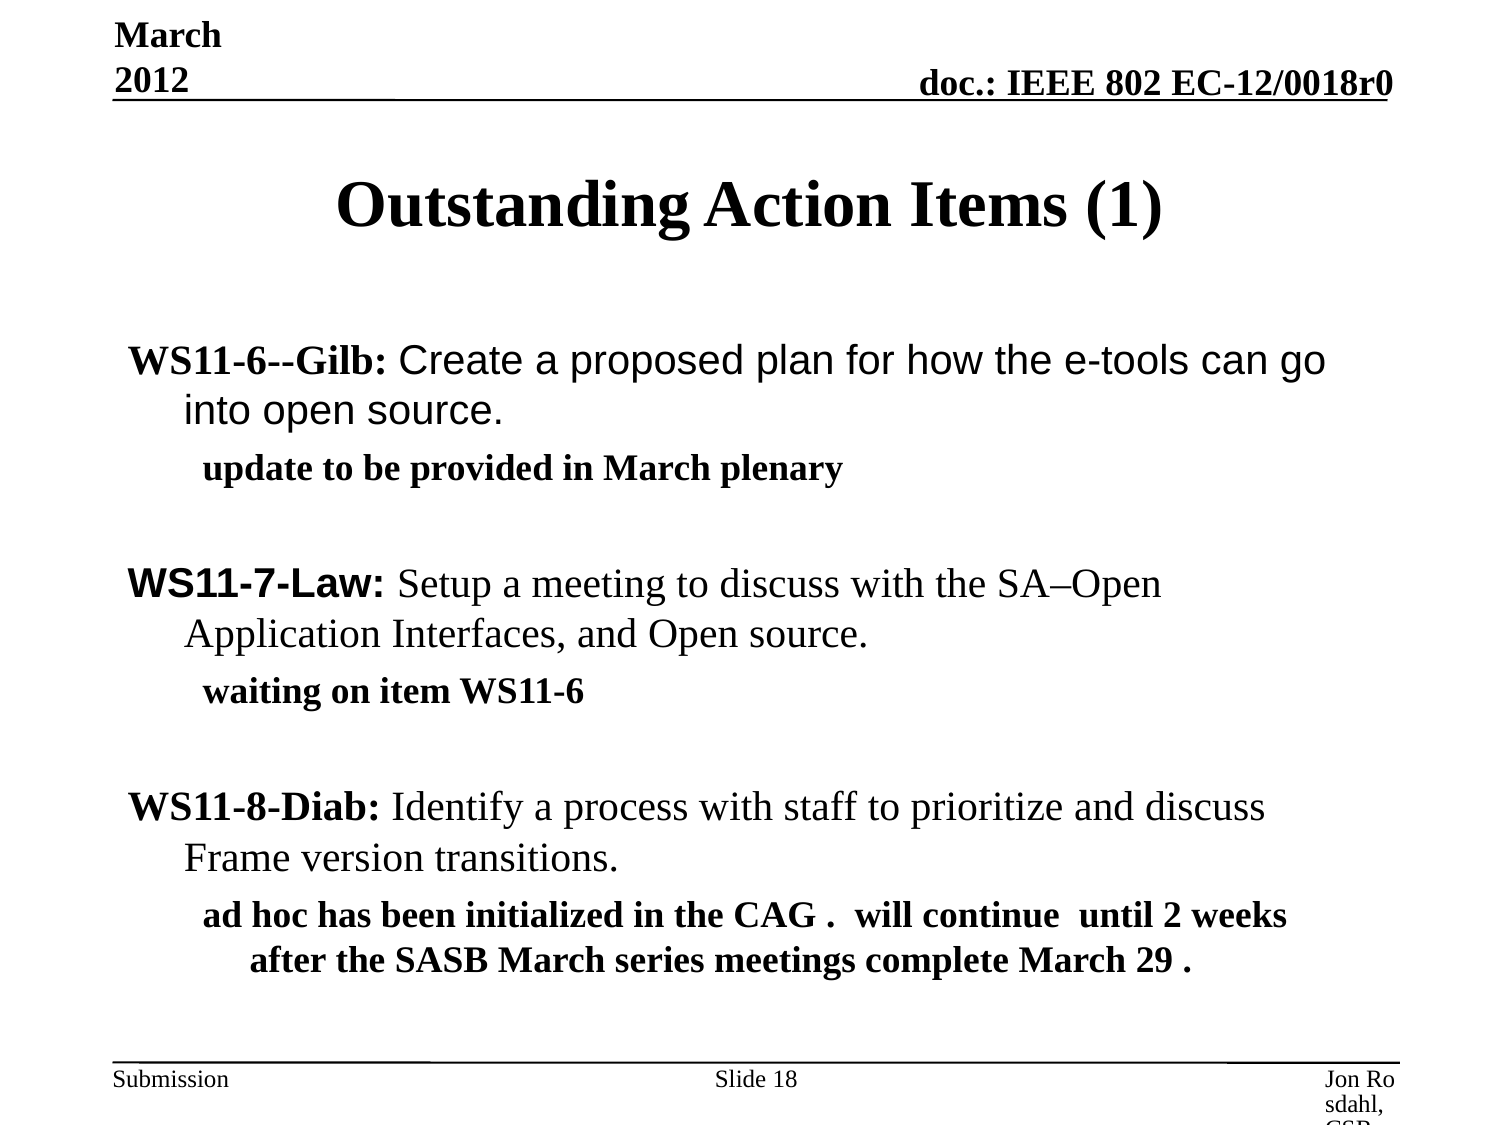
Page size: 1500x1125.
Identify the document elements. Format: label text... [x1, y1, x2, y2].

title Outstanding Action Items (1) [112, 112, 1388, 288]
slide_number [114, 54, 290, 101]
list WS11-6--Gilb: Create a proposed plan for how the e-tools can go into open source. update to be provided in March plenary WS11-7-Law: Setup a meeting to discuss with the SA–Open Application Interfaces, and Open source. waiting on item WS11-6 WS11-8-Diab: Identify a process with staff to prioritize and discuss Frame version transitions. ad hoc has been initialized in the CAG . will continue until 2 weeks after the SASB March series meetings complete March 29 . [112, 324, 1351, 1001]
footer Jon Rosdahl, CSR [1324, 1061, 1402, 1093]
slide_number Slide 18 [712, 1061, 800, 1093]
